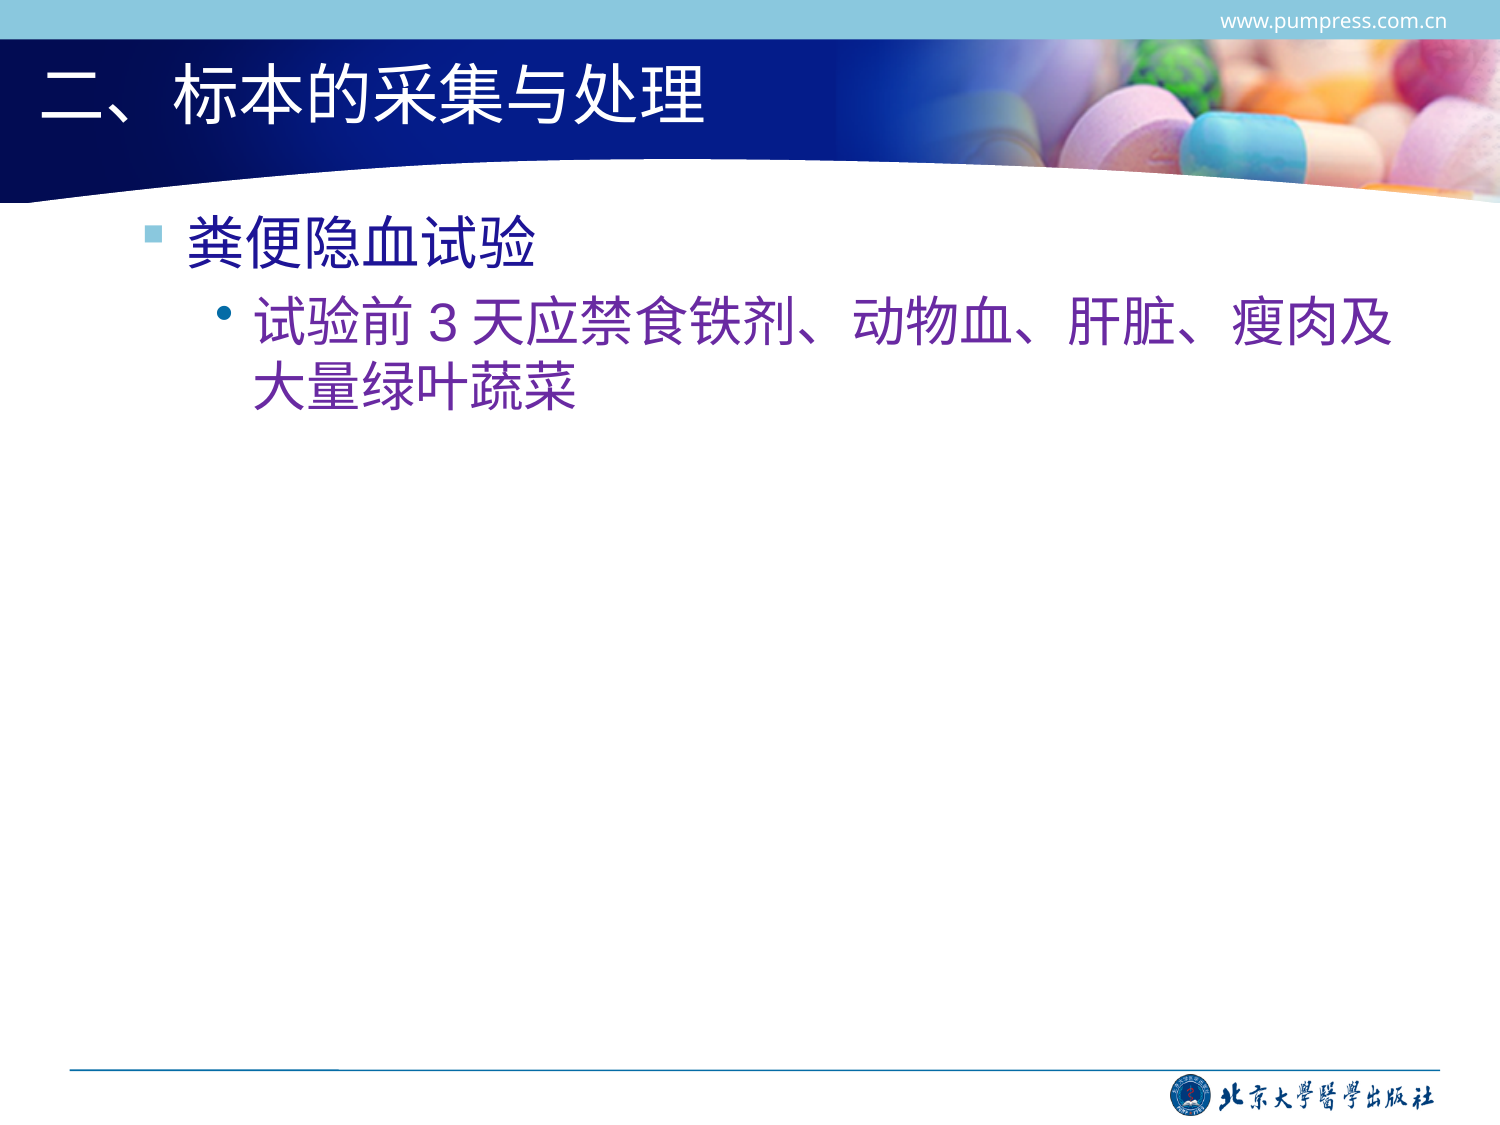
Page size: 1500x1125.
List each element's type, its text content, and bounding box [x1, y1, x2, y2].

slide_number www.pumpress.com.cn [1024, 0, 1463, 38]
picture [0, 40, 1500, 203]
list 粪便隐血试验 试验前3天应禁食铁剂、动物血、肝脏、瘦肉及大量绿叶蔬菜 [49, 198, 1463, 1026]
picture [1170, 1074, 1436, 1118]
title 二、标本的采集与处理 [23, 46, 1349, 140]
